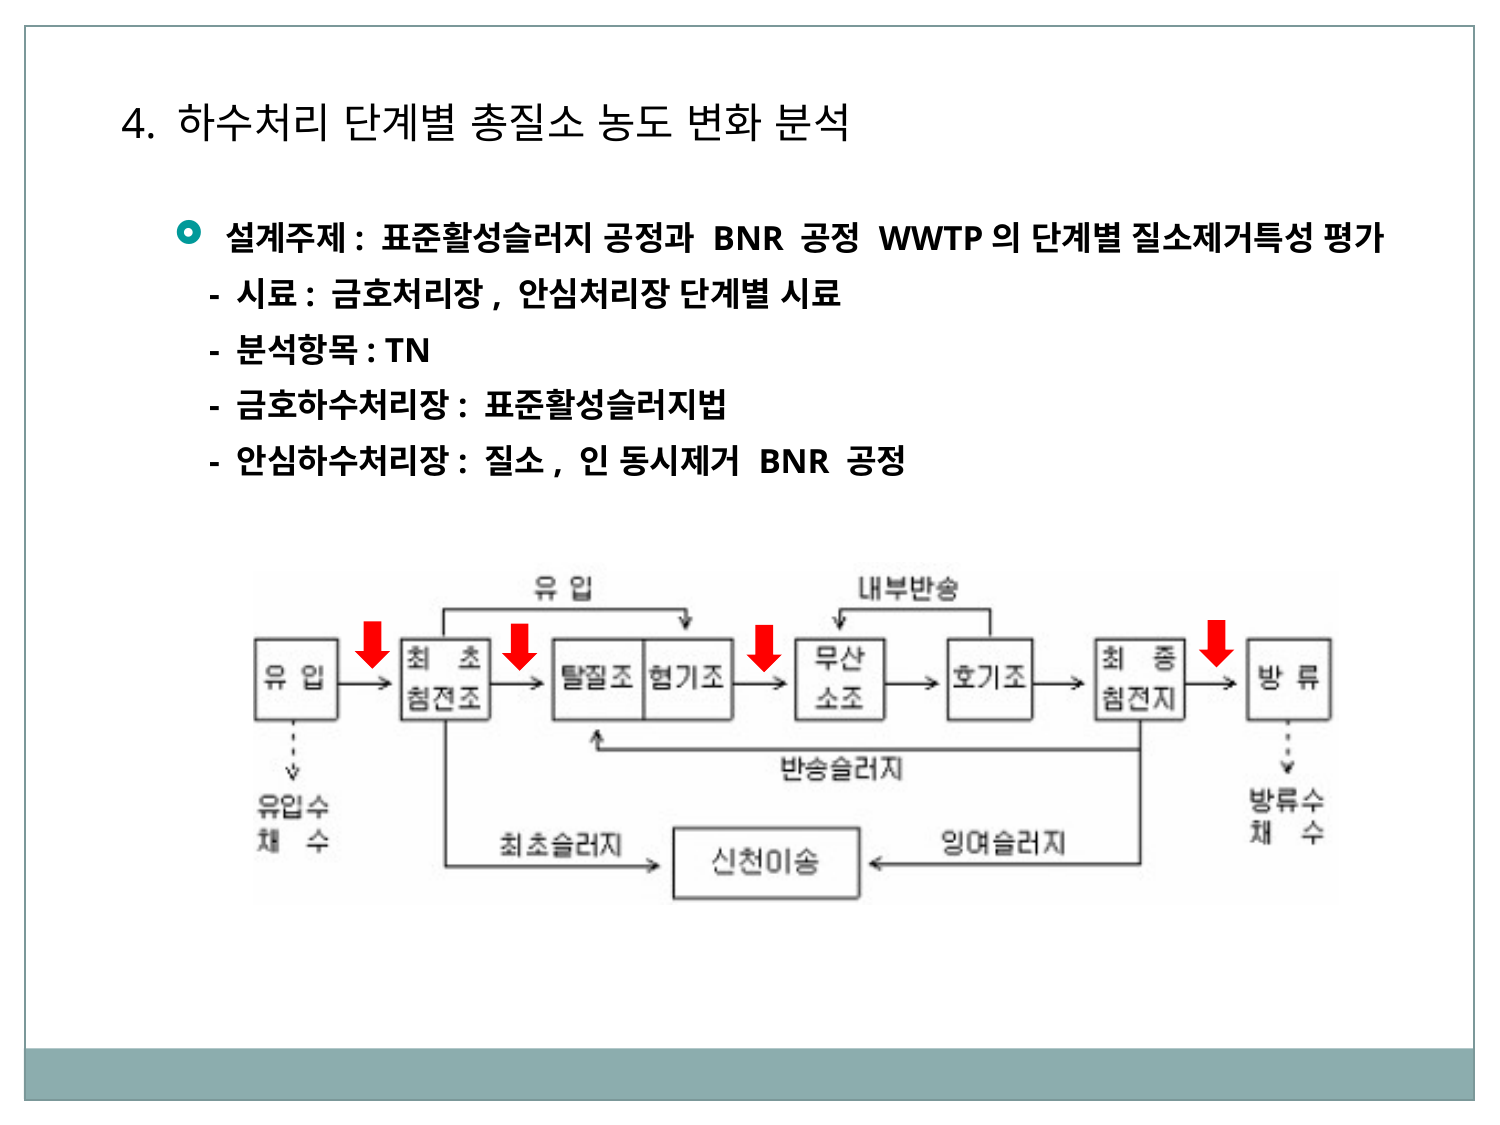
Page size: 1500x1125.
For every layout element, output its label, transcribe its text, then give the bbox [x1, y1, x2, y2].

text_box 설계주제: 표준활성슬러지 공정과 BNR 공정 WWTP의 단계별 질소제거특성 평가 - 시료: 금호처리장, 안심처리장 단계별 시료 - 분석항목: TN - 금호하수처리장: 표준활성슬러지법 - 안심하수처리장: 질소, 인 동시제거 BNR 공정 [159, 193, 1459, 488]
text_box 4. 하수처리 단계별 총질소 농도 변화 분석 [106, 74, 868, 155]
picture [253, 562, 1340, 906]
